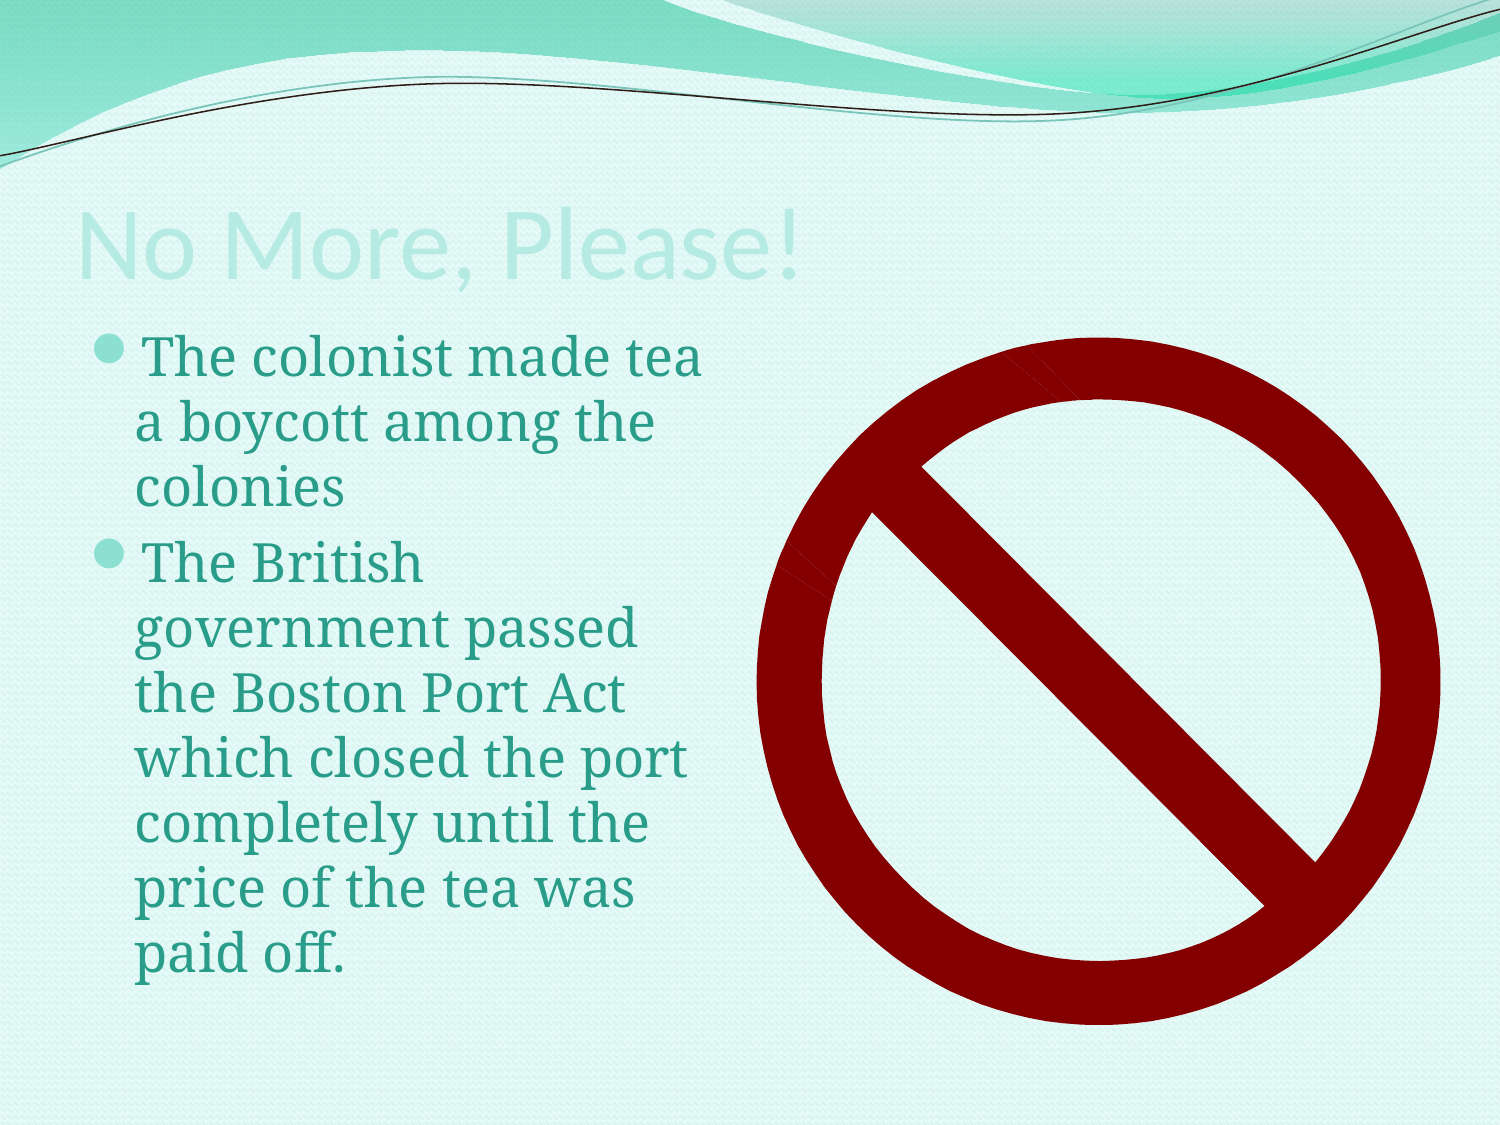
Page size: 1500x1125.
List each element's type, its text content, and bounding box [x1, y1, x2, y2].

list The colonist made tea a boycott among the colonies The British government passed the Boston Port Act which closed the port completely until the price of the tea was paid off. [75, 314, 738, 1043]
picture [756, 337, 1441, 1026]
title No More, Please! [75, 112, 1425, 300]
